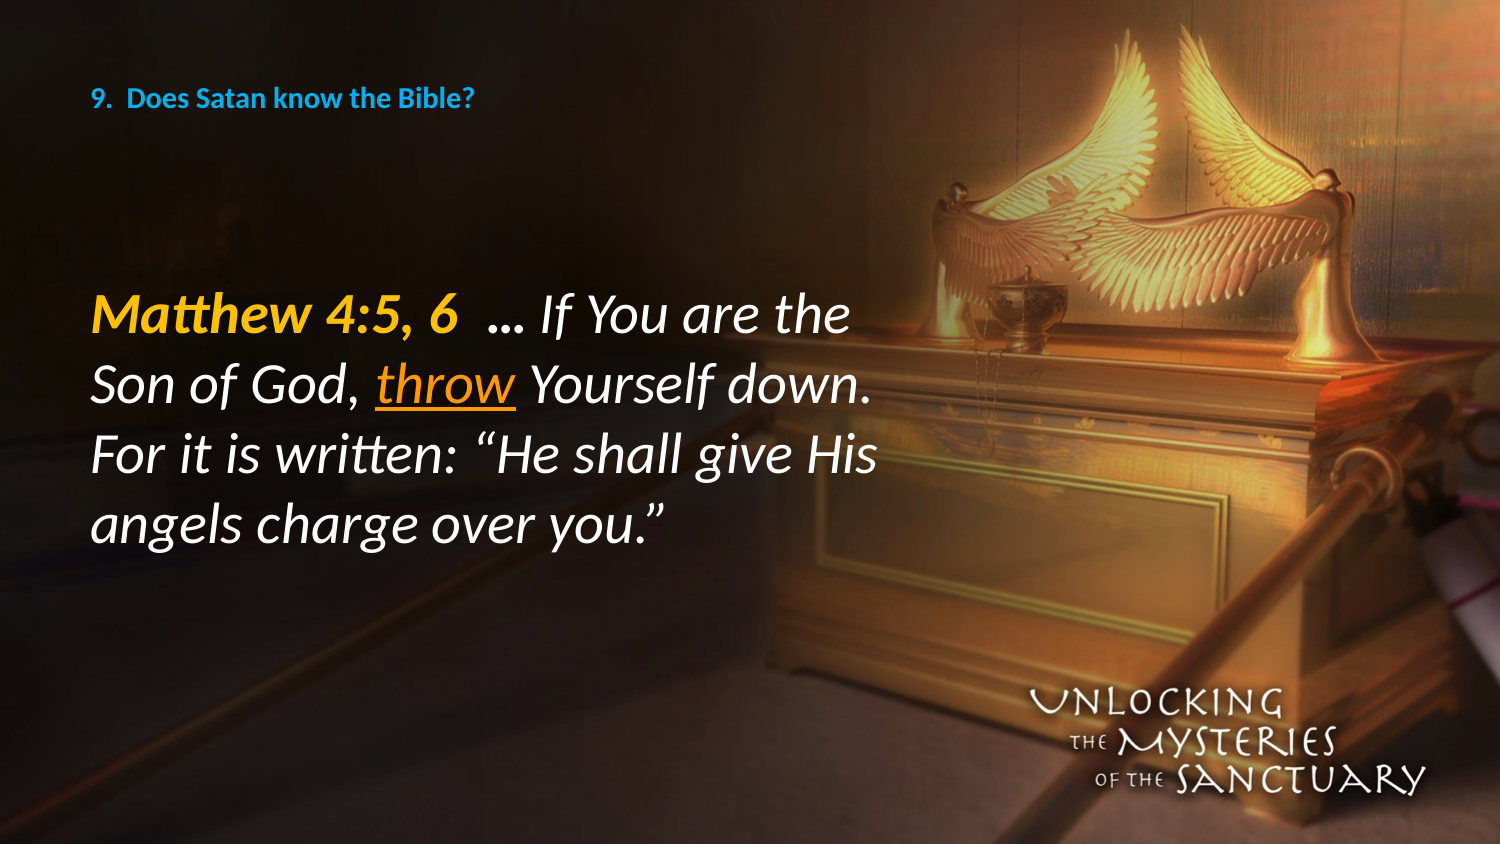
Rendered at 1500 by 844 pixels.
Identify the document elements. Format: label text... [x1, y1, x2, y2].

picture [0, 0, 1500, 844]
title 9. Does Satan know the Bible? [75, 33, 1425, 175]
list Matthew 4:5, 6 … If You are the Son of God, throw Yourself down. For it is written: “He shall give His angels charge over you.” [75, 267, 930, 754]
